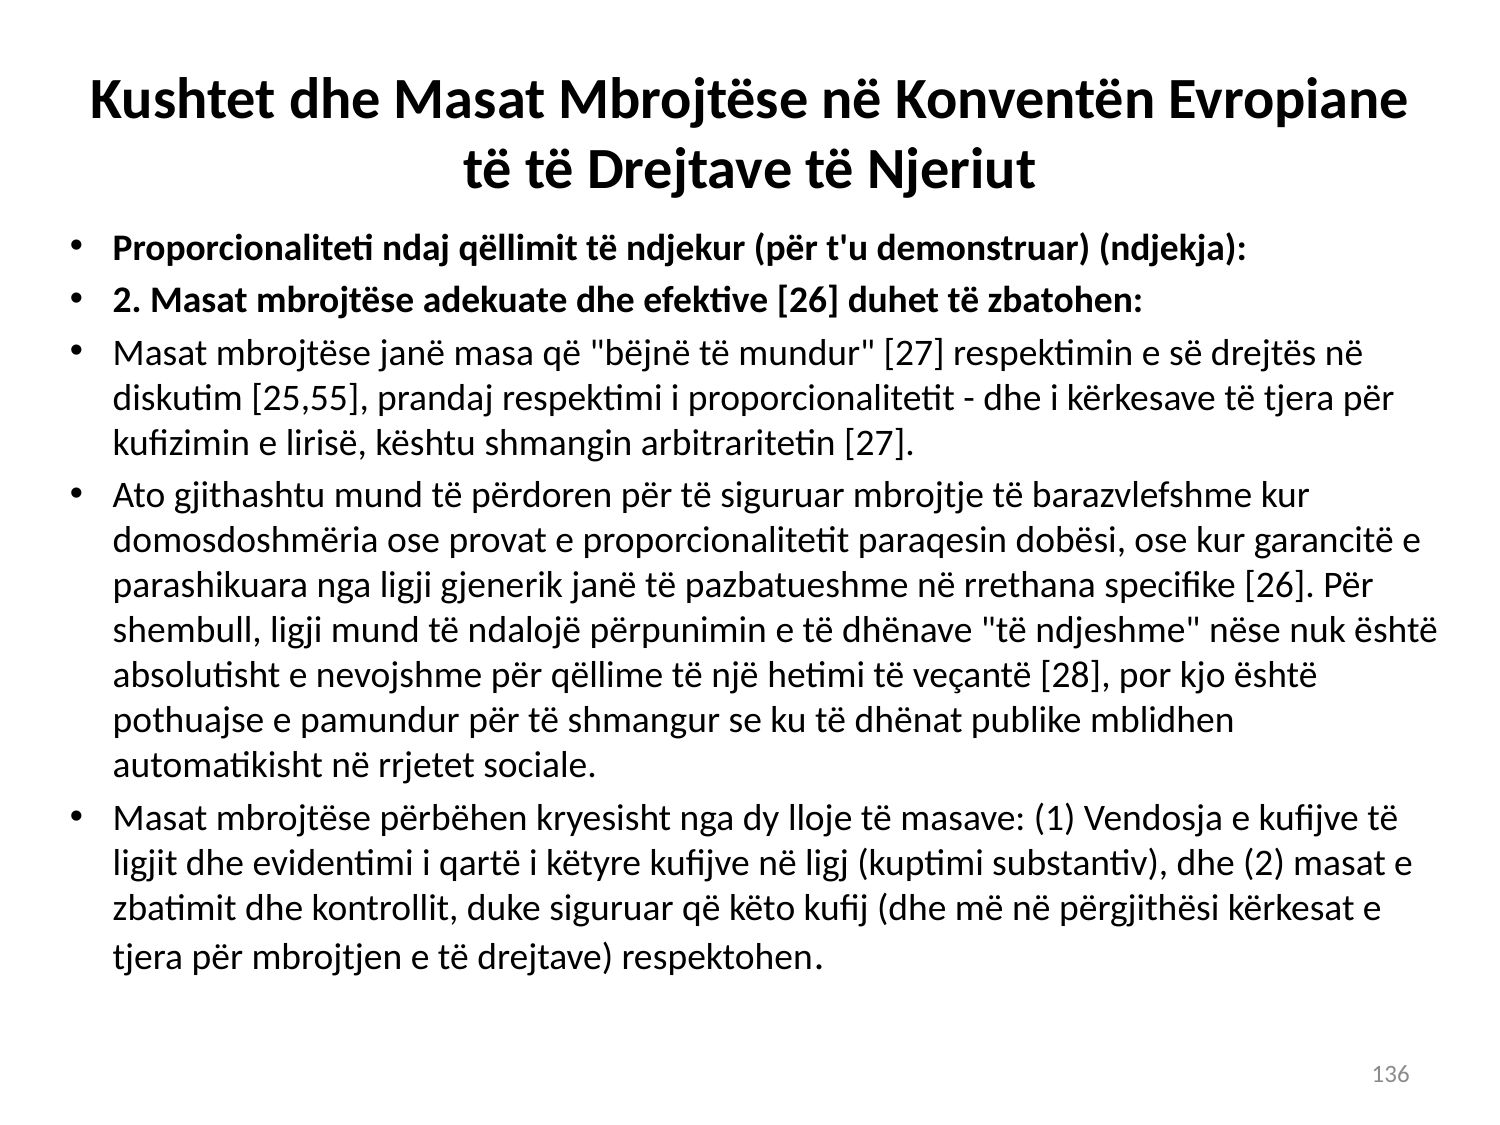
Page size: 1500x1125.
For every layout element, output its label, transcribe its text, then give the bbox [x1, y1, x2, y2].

list Proporcionaliteti ndaj qëllimit të ndjekur (për t'u demonstruar) (ndjekja): 2. Masat mbrojtëse adekuate dhe efektive [26] duhet të zbatohen: Masat mbrojtëse janë masa që "bëjnë të mundur" [27] respektimin e së drejtës në diskutim [25,55], prandaj respektimi i proporcionalitetit - dhe i kërkesave të tjera për kufizimin e lirisë, kështu shmangin arbitraritetin [27]. Ato gjithashtu mund të përdoren për të siguruar mbrojtje të barazvlefshme kur domosdoshmëria ose provat e proporcionalitetit paraqesin dobësi, ose kur garancitë e parashikuara nga ligji gjenerik janë të pazbatueshme në rrethana specifike [26]. Për shembull, ligji mund të ndalojë përpunimin e të dhënave "të ndjeshme" nëse nuk është absolutisht e nevojshme për qëllime të një hetimi të veçantë [28], por kjo është pothuajse e pamundur për të shmangur se ku të dhënat publike mblidhen automatikisht në rrjetet sociale. Masat mbrojtëse përbëhen kryesisht nga dy lloje të masave: (1) Vendosja e kufijve të ligjit dhe evidentimi i qartë i këtyre kufijve në ligj (kuptimi substantiv), dhe (2) masat e zbatimit dhe kontrollit, duke siguruar që këto kufij (dhe më në përgjithësi kërkesat e tjera për mbrojtjen e të drejtave) respektohen. [54, 214, 1460, 1078]
slide_number 136 [1074, 1042, 1425, 1103]
title Kushtet dhe Masat Mbrojtëse në Konventën Evropiane të të Drejtave të Njeriut [74, 44, 1426, 216]
